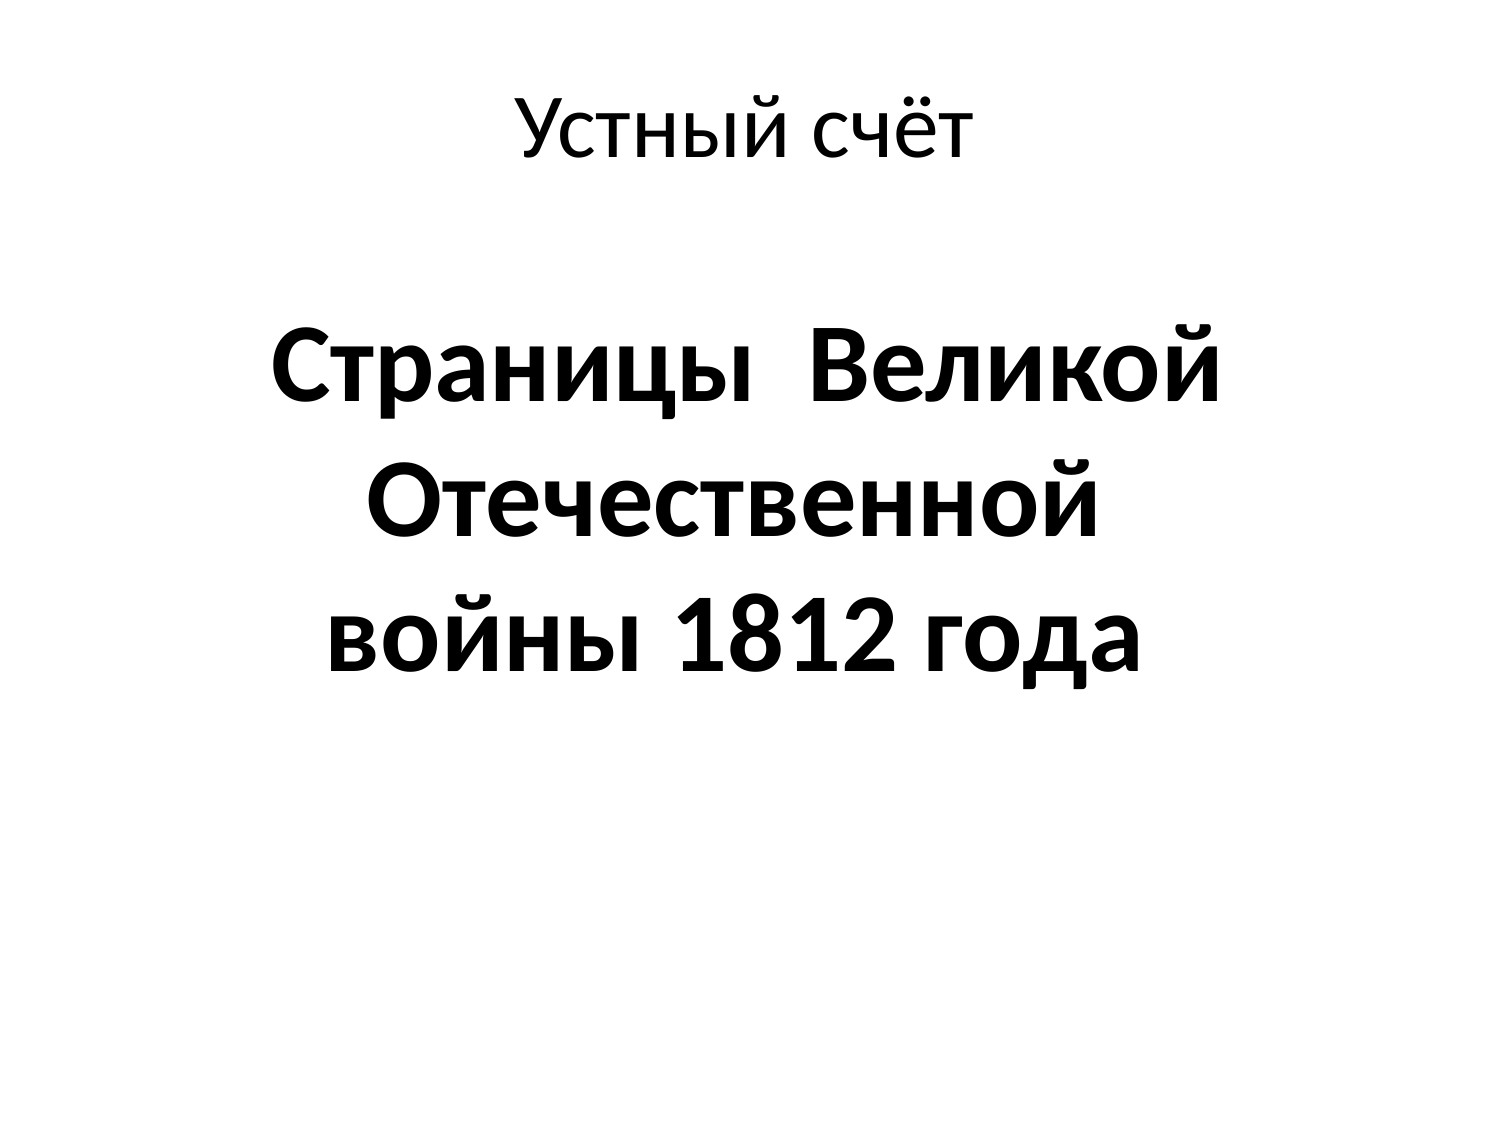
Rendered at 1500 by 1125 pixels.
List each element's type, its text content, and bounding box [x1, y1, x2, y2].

title Устный счёт [117, 0, 1393, 242]
subtitle Страницы Великой Отечественной войны 1812 года [222, 281, 1273, 569]
